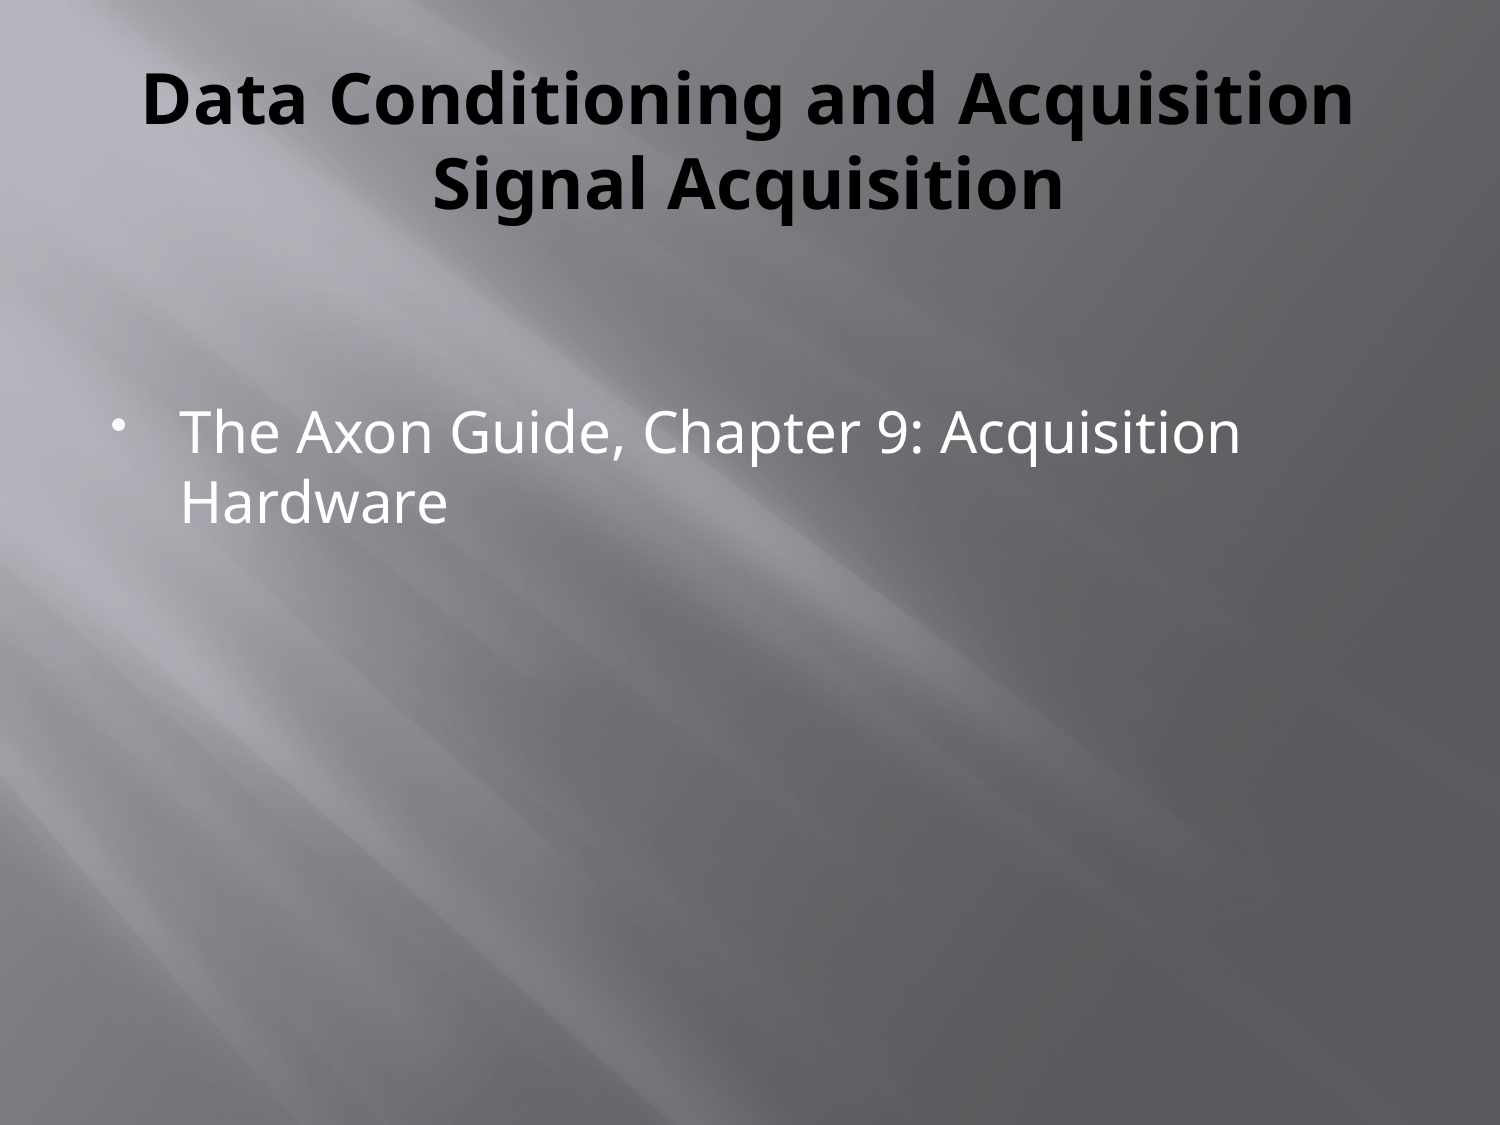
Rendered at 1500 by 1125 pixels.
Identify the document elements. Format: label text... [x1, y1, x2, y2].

list The Axon Guide, Chapter 9: Acquisition Hardware [75, 387, 1425, 1035]
title Data Conditioning and Acquisition Signal Acquisition [75, 45, 1425, 233]
